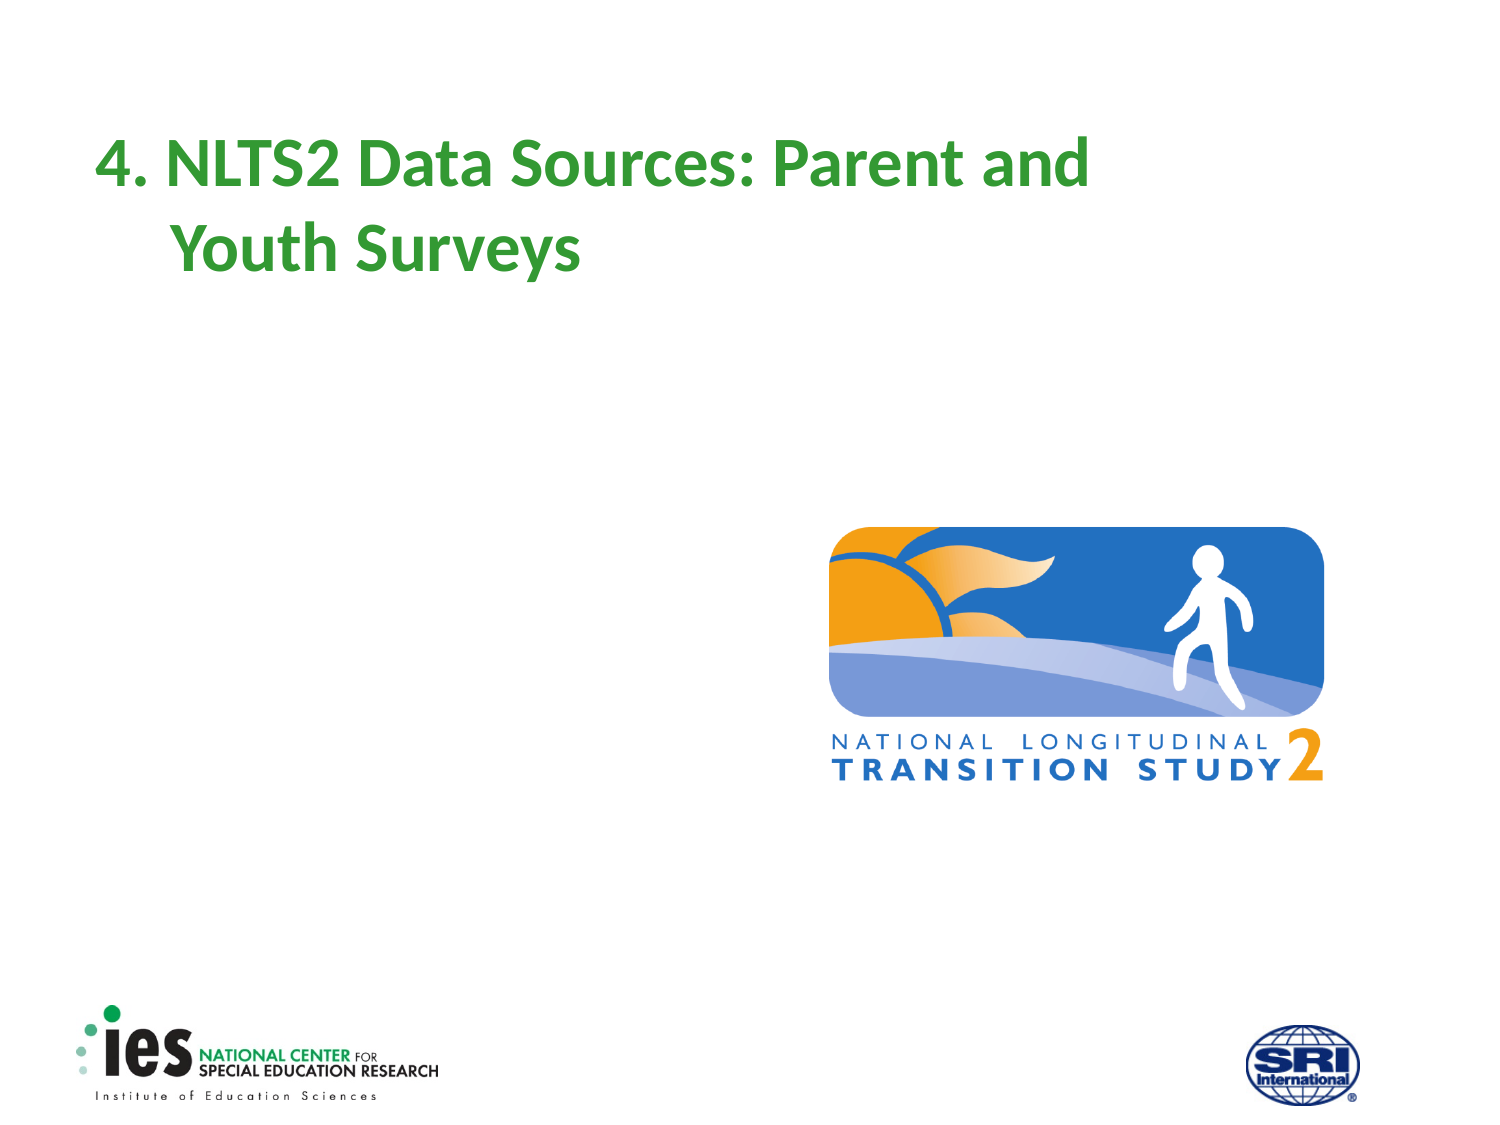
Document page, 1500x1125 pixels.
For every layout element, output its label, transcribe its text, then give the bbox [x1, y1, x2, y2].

title 4. NLTS2 Data Sources: Parent and Youth Surveys [80, 25, 1500, 376]
picture [829, 524, 1325, 781]
picture [1246, 1025, 1360, 1106]
picture [76, 1005, 438, 1100]
